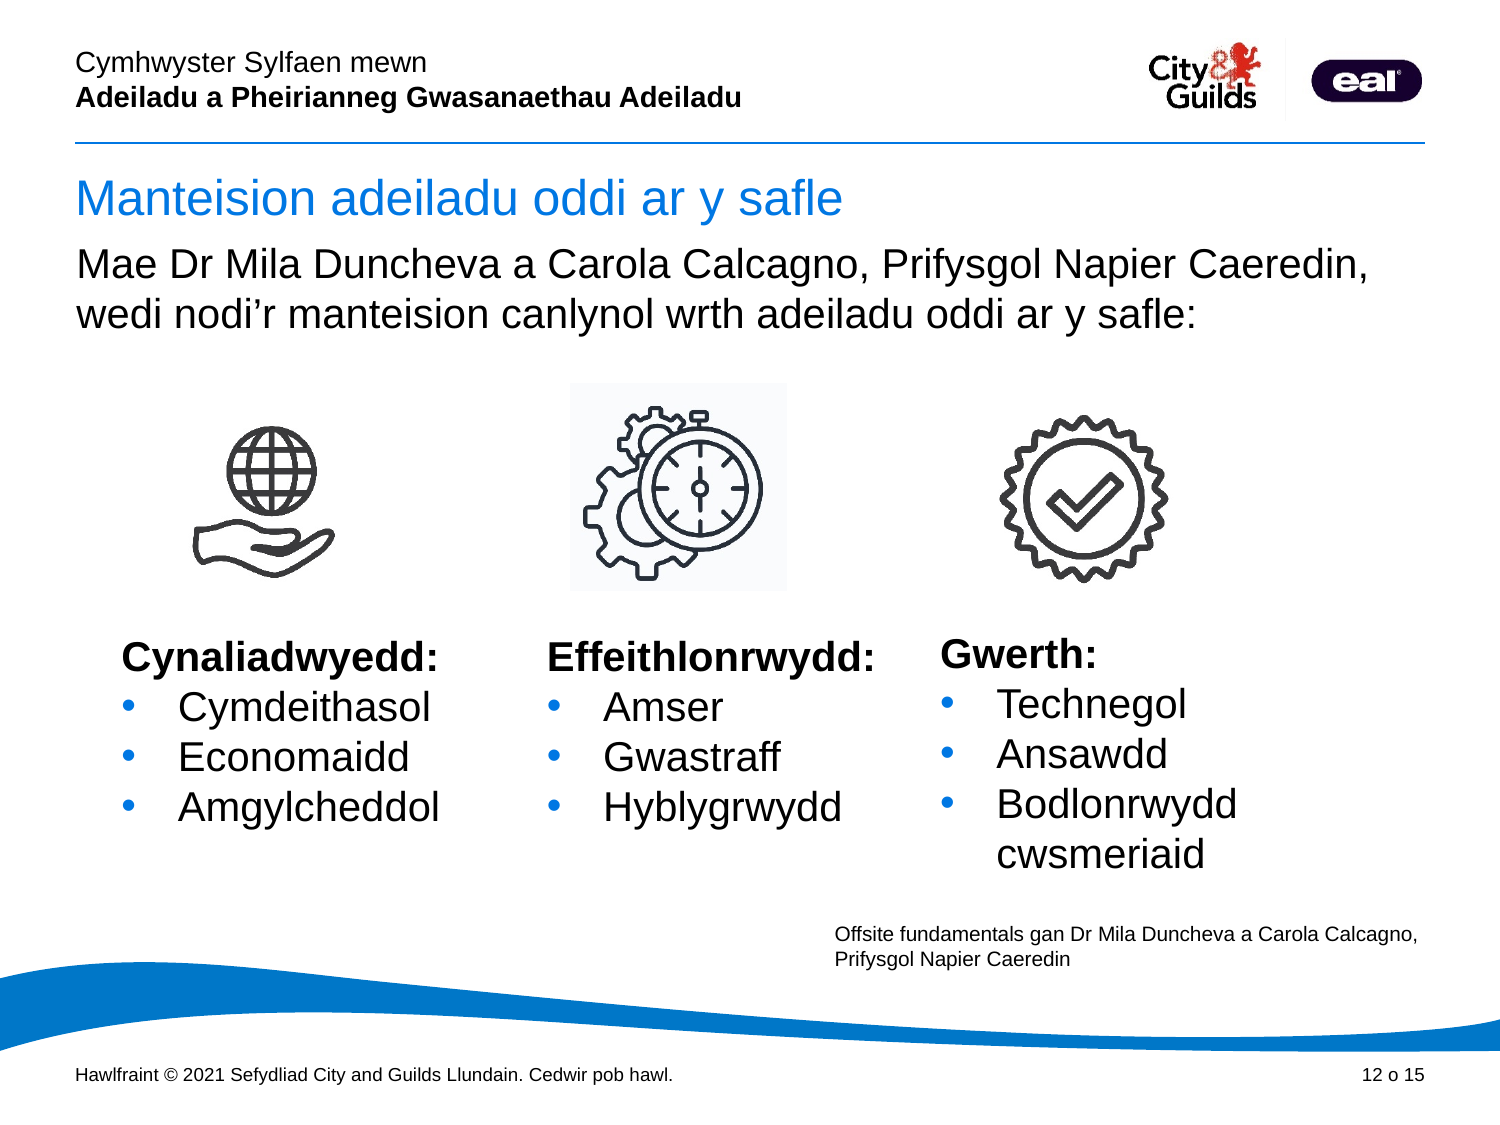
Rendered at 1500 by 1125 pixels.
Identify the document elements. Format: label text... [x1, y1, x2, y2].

text_box Cynaliadwyedd: Cymdeithasol Economaidd Amgylcheddol [106, 622, 481, 838]
list Offsite fundamentals gan Dr Mila Duncheva a Carola Calcagno, Prifysgol Napier Caeredin [834, 894, 1481, 982]
text_box Gwerth: Technegol Ansawdd Bodlonrwydd cwsmeriaid [925, 619, 1474, 885]
picture [177, 378, 394, 590]
title Manteision adeiladu oddi ar y safle [74, 165, 1426, 229]
text_box Mae Dr Mila Duncheva a Carola Calcagno, Prifysgol Napier Caeredin, wedi nodi’r manteision canlynol wrth adeiladu oddi ar y safle: [61, 229, 1439, 345]
picture [570, 383, 787, 591]
text_box Effeithlonrwydd: Amser Gwastraff Hyblygrwydd [532, 622, 899, 838]
picture [1149, 38, 1422, 121]
picture [976, 374, 1236, 592]
